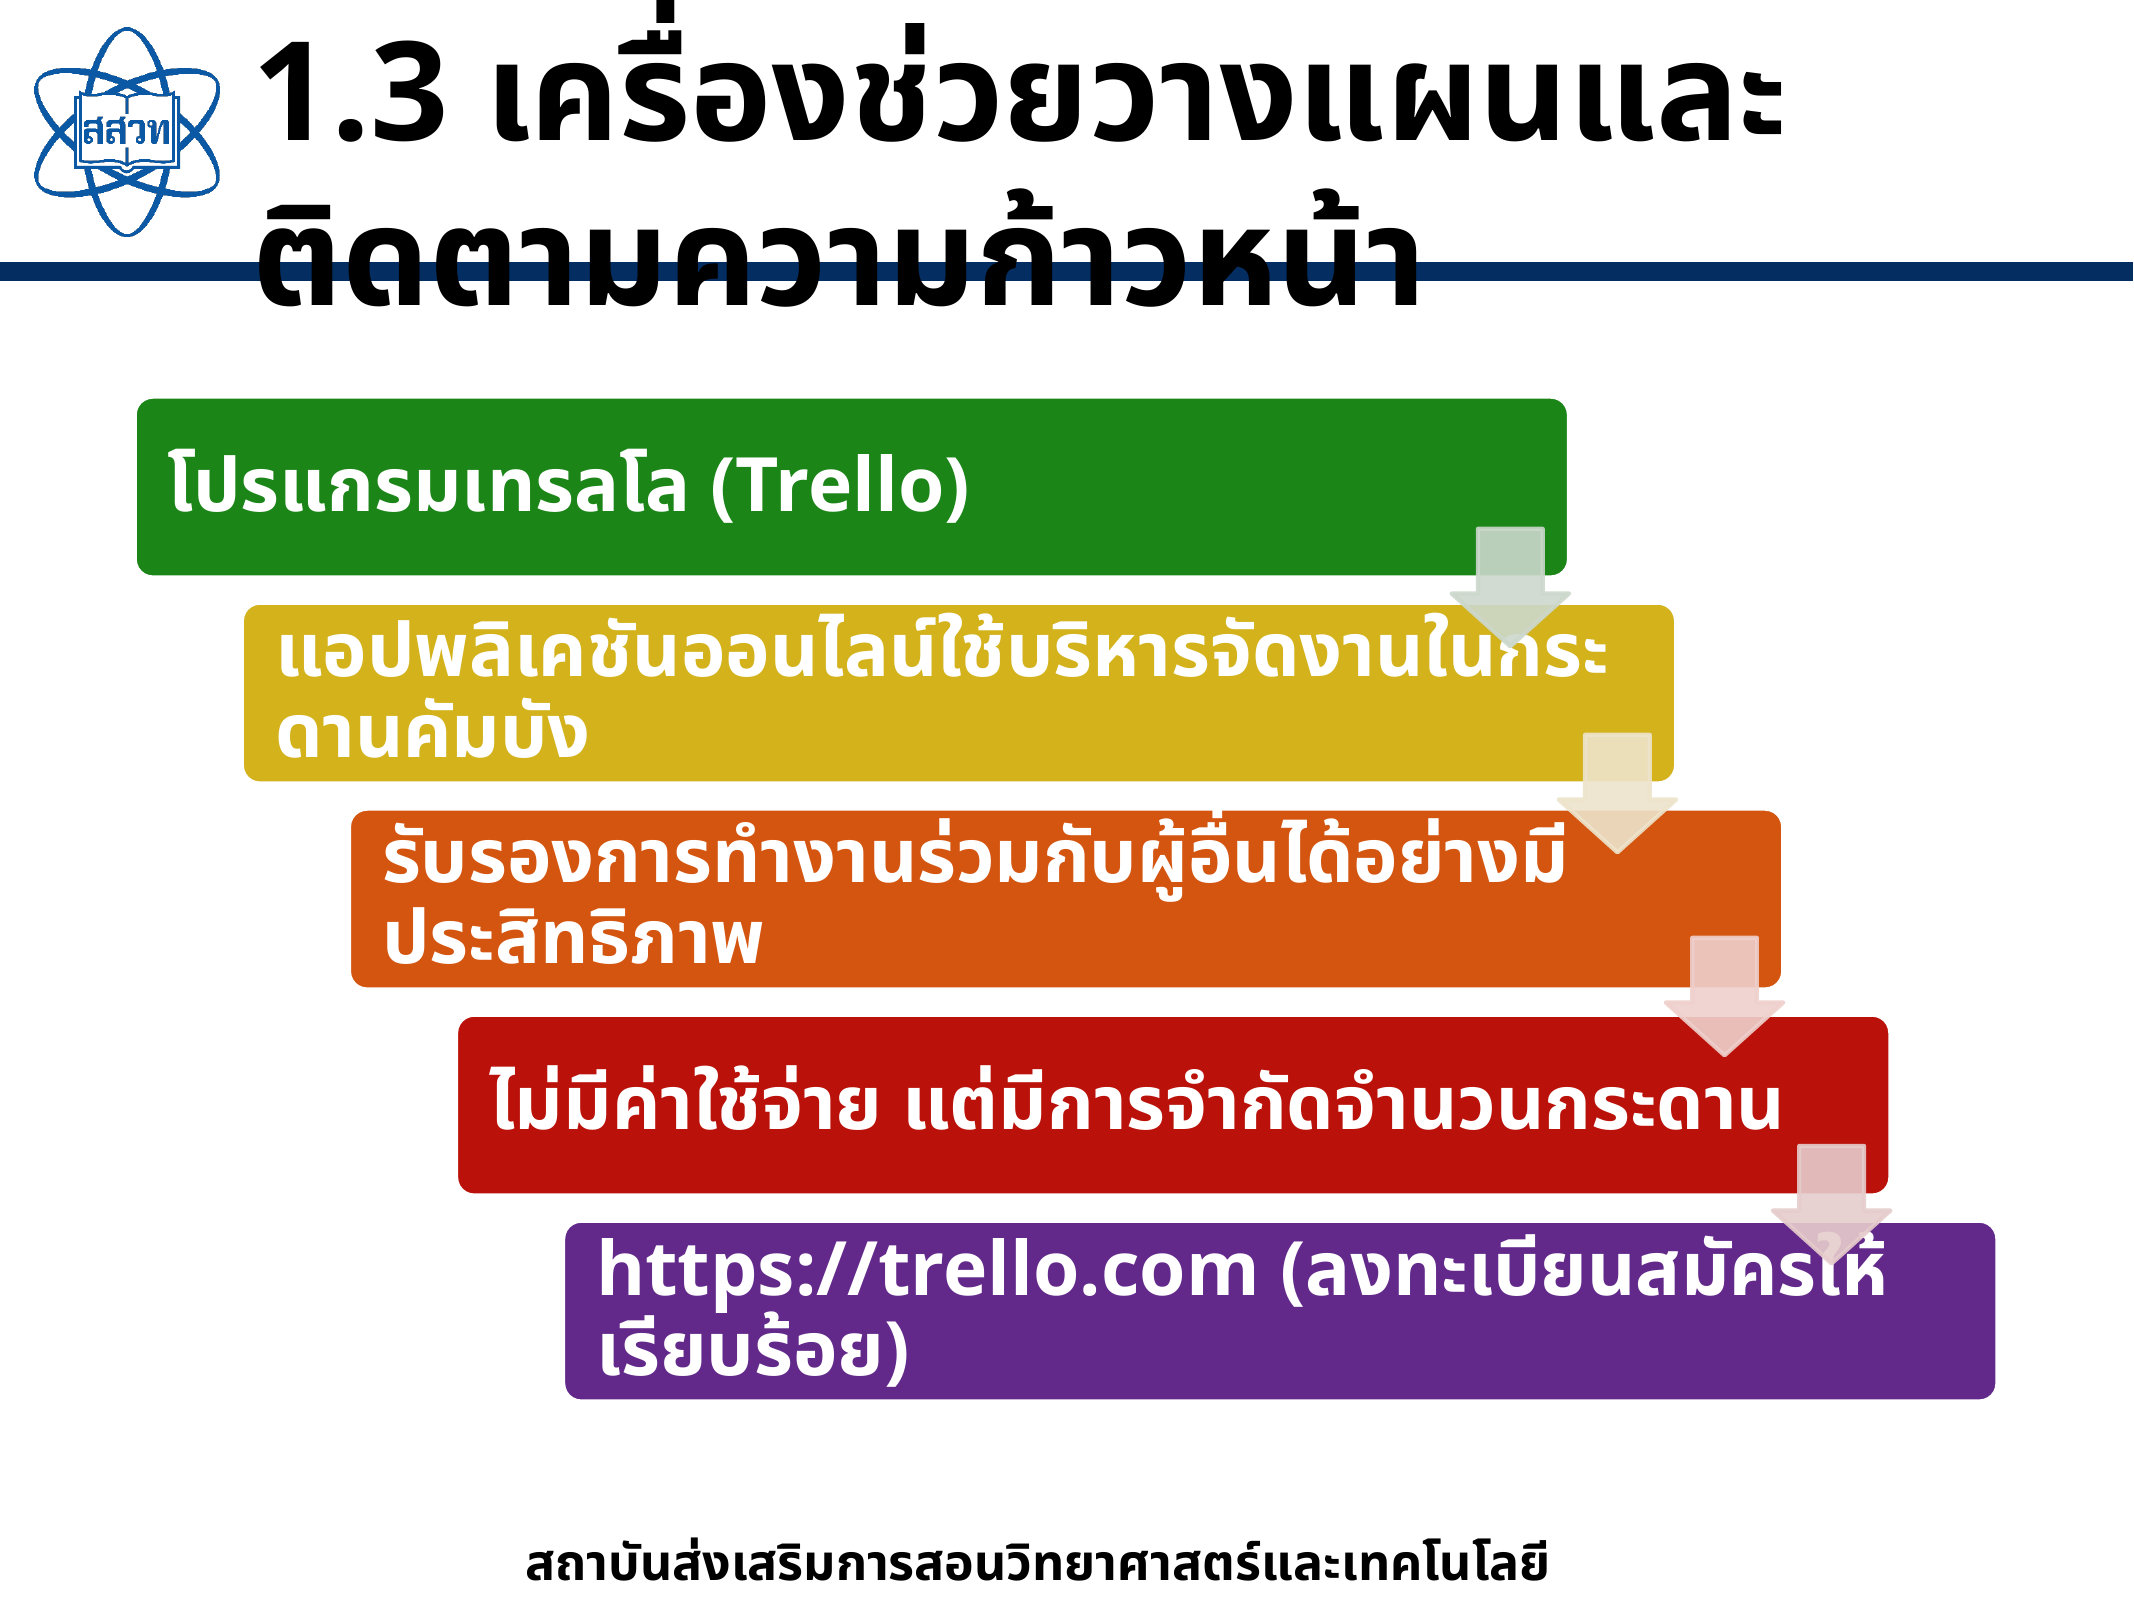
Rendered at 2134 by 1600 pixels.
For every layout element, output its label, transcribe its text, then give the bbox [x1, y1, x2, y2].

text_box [134, 396, 1998, 1402]
text_box สถาบันส่งเสริมการสอนวิทยาศาสตร์และเทคโนโลยี [74, 1522, 2002, 1589]
text_box 1.3 เครื่องช่วยวางแผนและติดตามความก้าวหน้า [244, 274, 2082, 342]
picture [33, 27, 220, 237]
text_box 1.3 เครื่องช่วยวางแผนและติดตามความก้าวหน้า [244, 0, 2082, 269]
